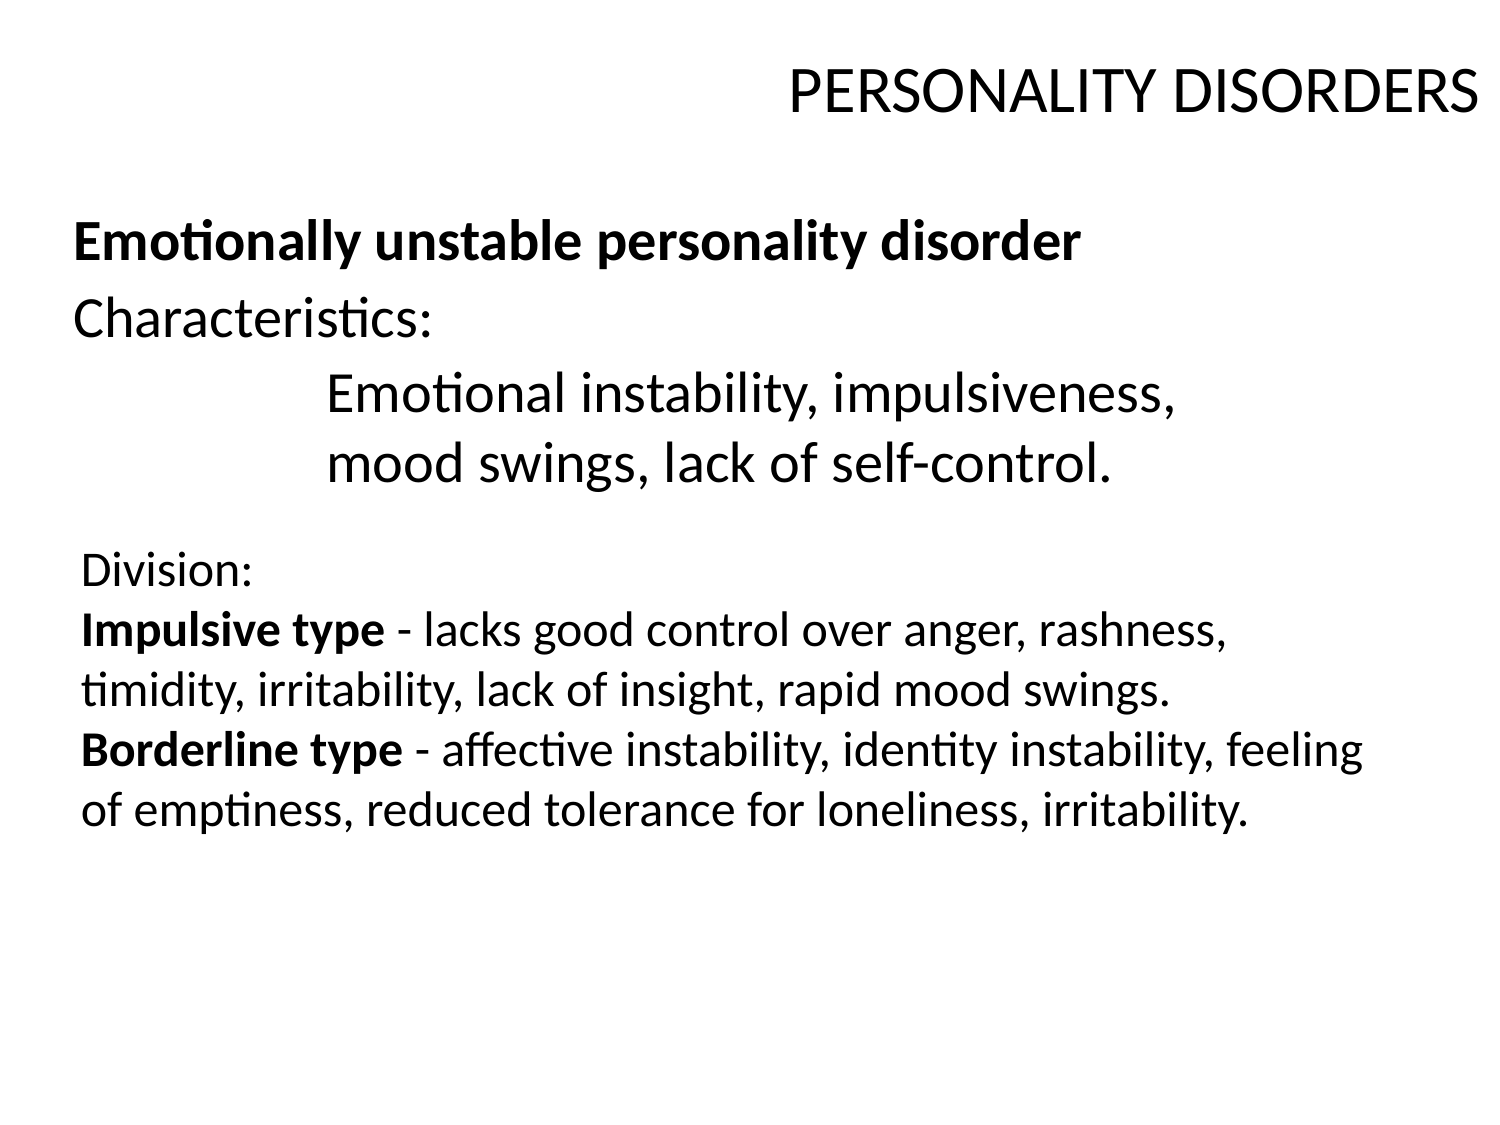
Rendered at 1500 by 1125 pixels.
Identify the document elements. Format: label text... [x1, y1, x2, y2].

text_box Division: Impulsive type - lacks good control over anger, rashness, timidity, irritability, lack of insight, rapid mood swings. Borderline type - affective instability, identity instability, feeling of emptiness, reduced tolerance for loneliness, irritability. [66, 529, 1415, 845]
text_box Emotionally unstable personality disorder Characteristics: [0, 205, 1430, 356]
text_box PERSONALITY DISORDERS [145, 0, 1496, 180]
text_box Emotional instability, impulsiveness, mood swings, lack of self-control. [236, 346, 1323, 502]
